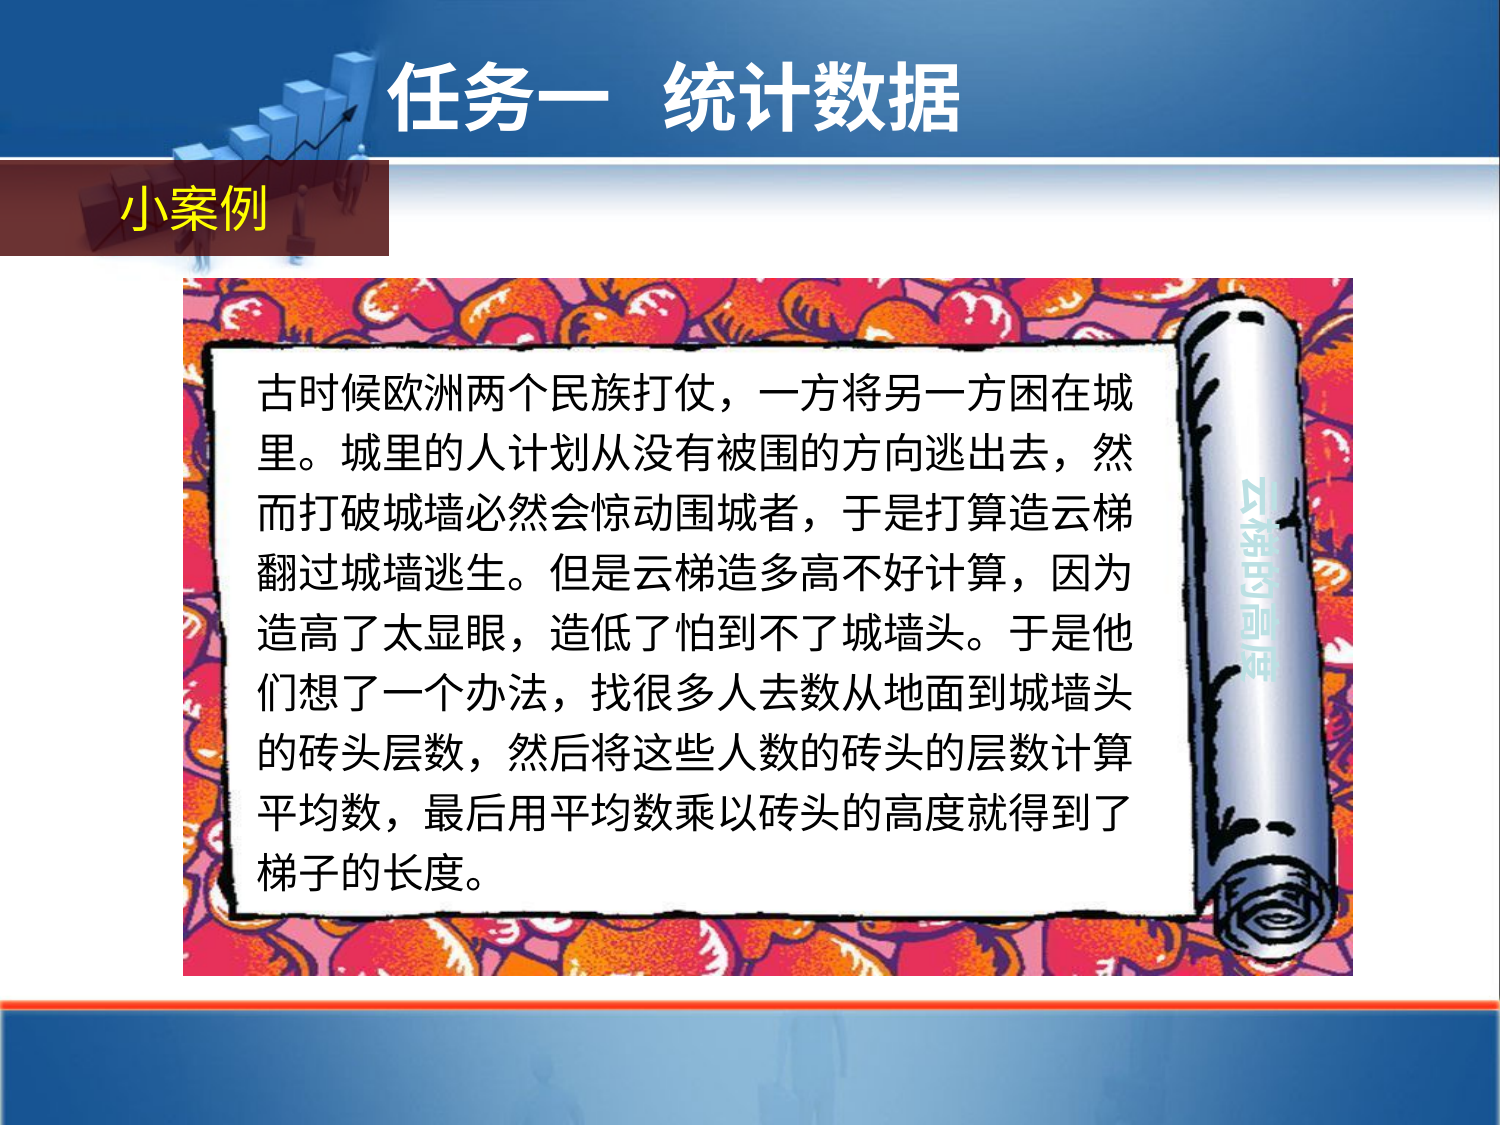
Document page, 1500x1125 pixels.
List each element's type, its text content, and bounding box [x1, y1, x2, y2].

text_box 任务一 统计数据 [372, 42, 1500, 148]
text_box 小案例 [0, 160, 389, 256]
picture [0, 0, 1500, 1125]
